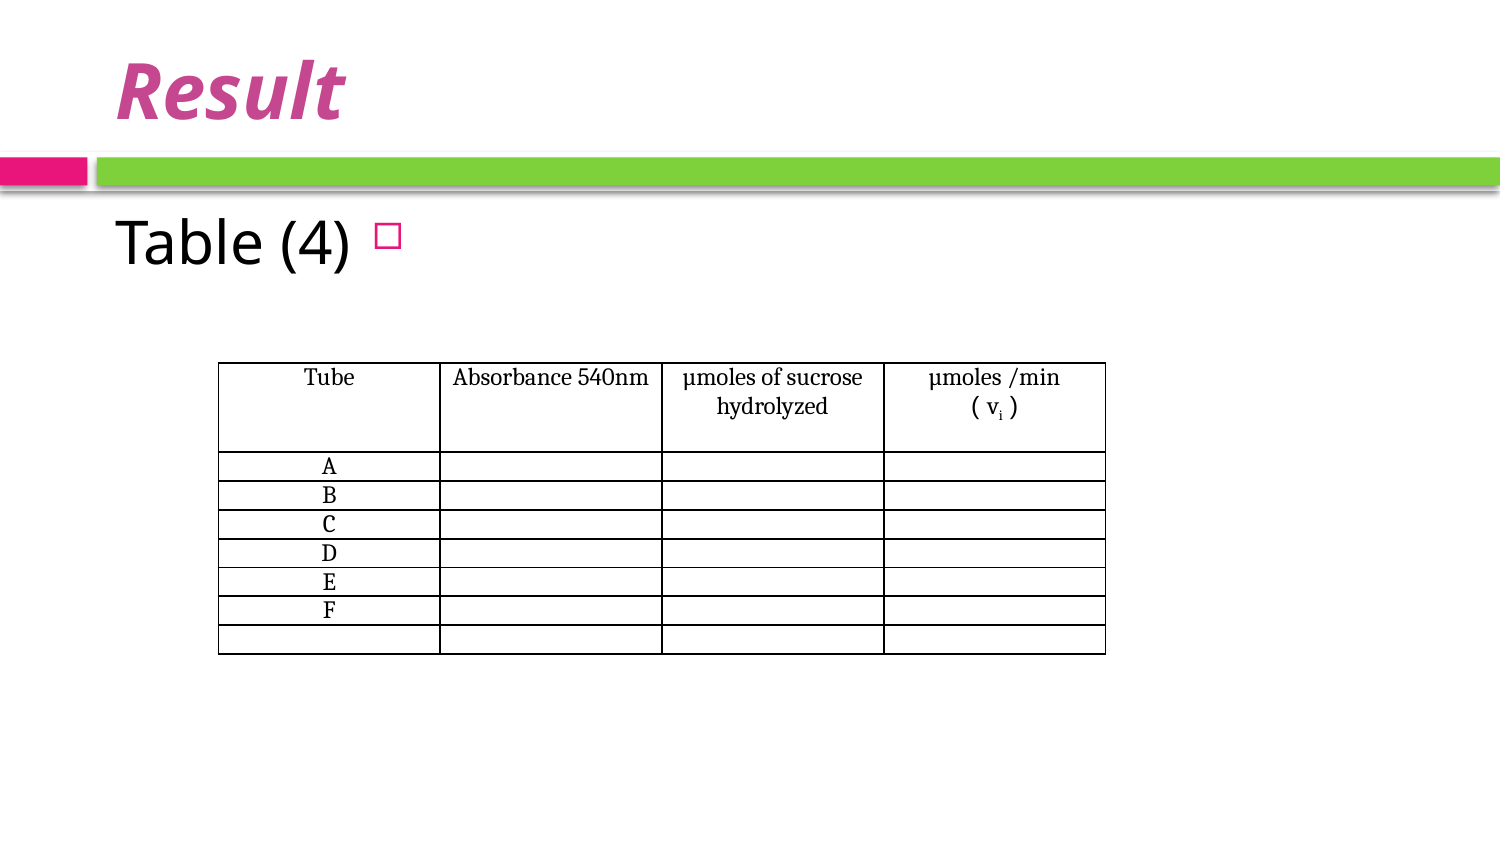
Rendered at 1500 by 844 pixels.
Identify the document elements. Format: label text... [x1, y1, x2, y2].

table_cell [885, 540, 1105, 567]
table_header µmoles of sucrose hydrolyzed [663, 364, 883, 451]
table_cell [441, 482, 661, 509]
title Result [100, 28, 1438, 150]
table_cell [441, 540, 661, 567]
table_cell B [219, 482, 439, 509]
table_cell [663, 568, 883, 595]
table_cell [441, 626, 661, 653]
table_cell [885, 597, 1105, 624]
table_cell [663, 597, 883, 624]
table_cell [441, 453, 661, 480]
table_cell [663, 482, 883, 509]
table_cell E [219, 568, 439, 595]
table_cell [663, 511, 883, 538]
table_cell [219, 626, 439, 653]
table_cell [885, 568, 1105, 595]
table_header µmoles /min ( vi ) [885, 364, 1105, 451]
table_cell [663, 626, 883, 653]
table_cell [663, 540, 883, 567]
table_header Tube [219, 364, 439, 451]
table_cell [663, 453, 883, 480]
table_cell [885, 511, 1105, 538]
list Table (4) [100, 196, 963, 328]
table_cell D [219, 540, 439, 567]
table_header Absorbance 540nm [441, 364, 661, 451]
table_cell F [219, 597, 439, 624]
table_cell [885, 626, 1105, 653]
table_cell [441, 511, 661, 538]
table_cell [441, 568, 661, 595]
table_cell [441, 597, 661, 624]
table_cell C [219, 511, 439, 538]
table_cell [885, 482, 1105, 509]
table_cell A [219, 453, 439, 480]
table_cell [885, 453, 1105, 480]
